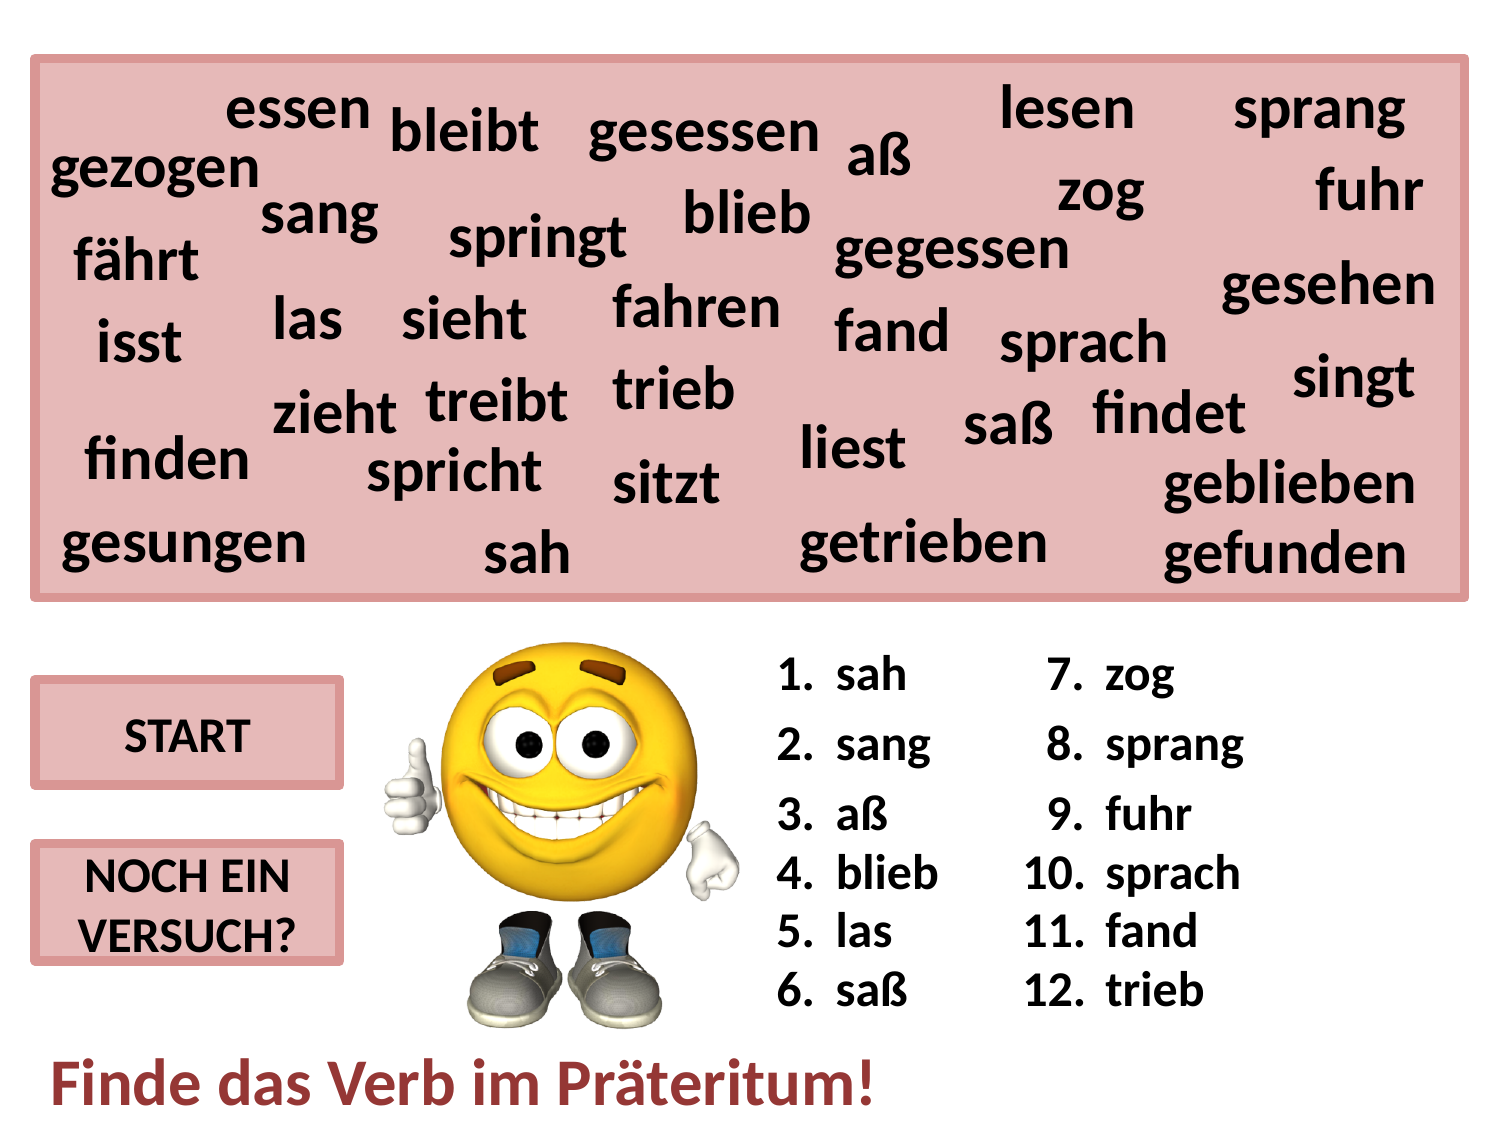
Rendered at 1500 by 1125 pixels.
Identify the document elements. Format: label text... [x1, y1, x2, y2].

text_box 6. [761, 949, 844, 1024]
text_box sah [844, 632, 923, 703]
text_box gesessen [586, 82, 844, 172]
text_box sang [246, 164, 434, 254]
text_box sitzt [597, 433, 797, 524]
text_box singt [1277, 328, 1442, 418]
text_box isst [82, 292, 211, 383]
text_box 12. [1007, 949, 1114, 1024]
text_box gesungen [46, 492, 340, 582]
text_box blieb [667, 164, 832, 254]
text_box spricht [351, 421, 575, 512]
text_box finden [70, 410, 270, 500]
text_box sprach [984, 292, 1196, 383]
text_box springt [433, 187, 645, 278]
text_box fährt [58, 210, 247, 301]
text_box liest [785, 398, 938, 489]
text_box fand [821, 289, 973, 371]
text_box 1. [761, 632, 844, 703]
text_box treibt [410, 351, 598, 442]
text_box sang [844, 703, 947, 778]
text_box essen [210, 58, 422, 149]
text_box 2. [761, 703, 844, 778]
text_box trieb [1114, 949, 1220, 1024]
text_box NOCH EIN VERSUCH? [33, 842, 342, 963]
text_box [33, 56, 1467, 600]
text_box Finde das Verb im Präteritum! [35, 1031, 1348, 1125]
text_box sprang [1218, 58, 1442, 149]
text_box fahren [597, 257, 821, 339]
text_box zog [1114, 632, 1190, 708]
text_box bleibt [374, 82, 586, 172]
text_box sieht [386, 269, 551, 360]
text_box 7. [1031, 632, 1114, 708]
text_box saß [949, 375, 1125, 465]
text_box sah [468, 503, 621, 594]
text_box trieb [597, 339, 821, 430]
text_box findet [1078, 363, 1266, 453]
text_box fand [1114, 907, 1214, 949]
text_box aß [832, 105, 961, 196]
text_box las [257, 269, 375, 360]
text_box gefunden [1148, 503, 1442, 594]
text_box zieht [257, 363, 410, 453]
text_box blieb [832, 831, 955, 907]
text_box gegessen [820, 199, 1125, 289]
text_box saß [844, 949, 924, 1024]
text_box START [33, 678, 342, 787]
text_box 3. [761, 773, 832, 831]
picture [362, 620, 751, 1044]
text_box 10. [1007, 831, 1114, 890]
text_box fuhr [1102, 778, 1208, 831]
text_box 11. [1007, 890, 1114, 949]
text_box sprang [1102, 703, 1260, 778]
text_box 5. [761, 890, 844, 949]
text_box aß [832, 773, 904, 849]
text_box sprach [1114, 831, 1257, 907]
text_box fuhr [1300, 149, 1442, 231]
text_box gezogen [35, 117, 340, 207]
text_box las [844, 907, 908, 949]
text_box getrieben [785, 492, 1114, 582]
text_box zog [1042, 140, 1184, 231]
text_box 9. [1031, 773, 1102, 831]
text_box 8. [1031, 703, 1102, 773]
text_box lesen [984, 58, 1196, 149]
text_box 4. [761, 831, 832, 890]
text_box gesehen [1206, 234, 1465, 325]
text_box geblieben [1148, 433, 1465, 524]
